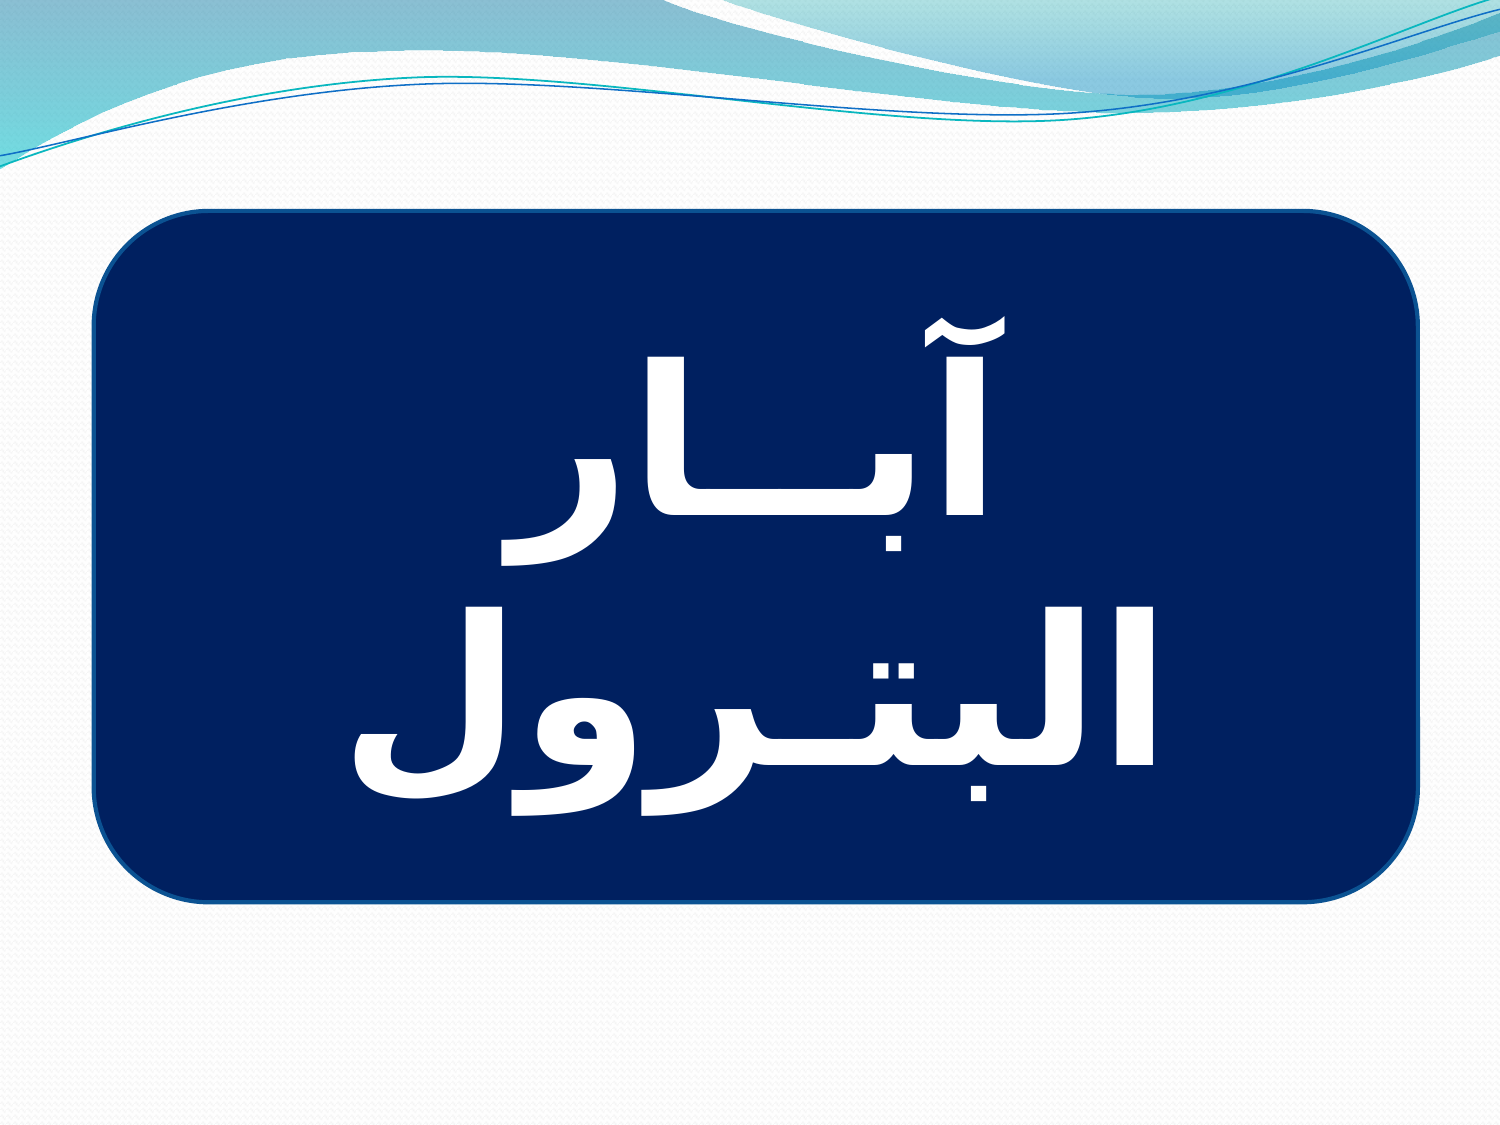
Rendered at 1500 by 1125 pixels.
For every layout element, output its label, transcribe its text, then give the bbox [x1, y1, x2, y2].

text_box آبــار البتـرول [91, 208, 1421, 905]
